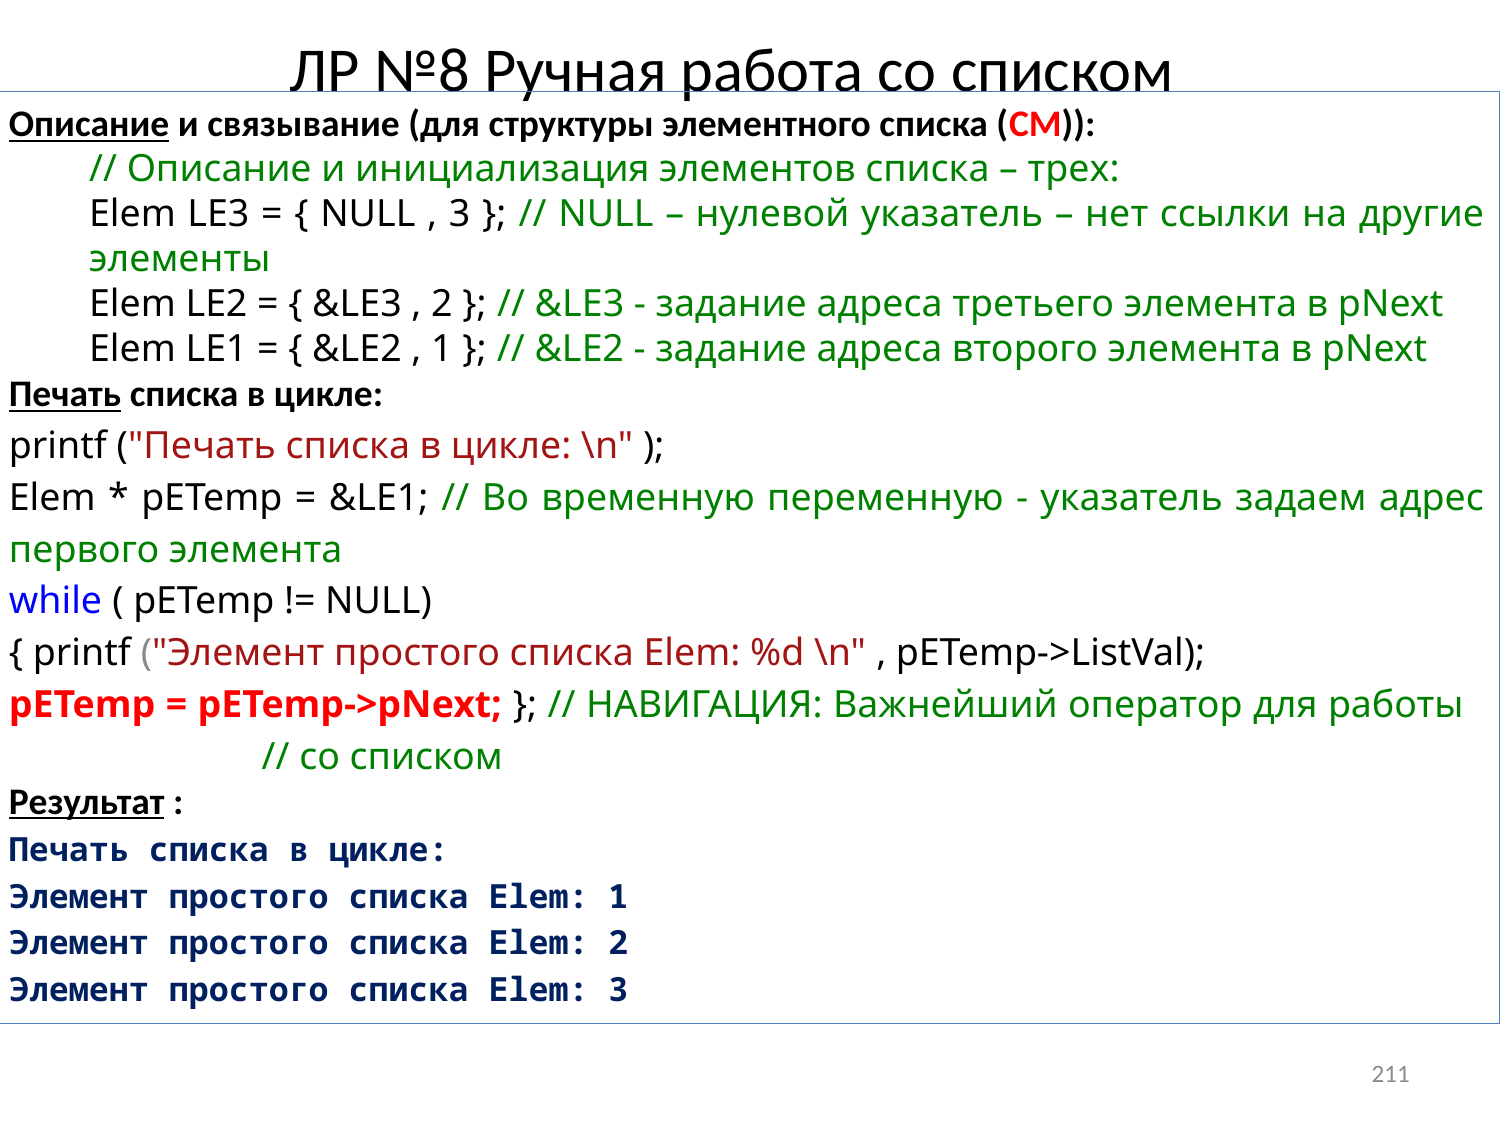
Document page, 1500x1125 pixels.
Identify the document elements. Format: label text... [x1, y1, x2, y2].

slide_number 211 [1074, 1042, 1425, 1103]
text_box Описание и связывание (для структуры элементного списка (СМ)): // Описание и инициализация элементов списка – трех: Elem LE3 = { NULL , 3 }; // NULL – нулевой указатель – нет ссылки на другие элементы Elem LE2 = { &LE3 , 2 }; // &LE3 - задание адреса третьего элемента в pNext Elem LE1 = { &LE2 , 1 }; // &LE2 - задание адреса второго элемента в pNext Печать списка в цикле: printf ("Печать списка в цикле: \n" ); Elem * pETemp = &LE1; // Во временную переменную - указатель задаем адрес первого элемента while ( pETemp != NULL) { printf ("Элемент простого списка Elem: %d \n" , pETemp->ListVal); pETemp = pETemp->pNext; }; // НАВИГАЦИЯ: Важнейший оператор для работы // со списком Результат : Печать списка в цикле: Элемент простого списка Elem: 1 Элемент простого списка Elem: 2 Элемент простого списка Elem: 3 [0, 91, 1500, 1024]
title ЛР №8 Ручная работа со списком [147, 19, 1317, 91]
